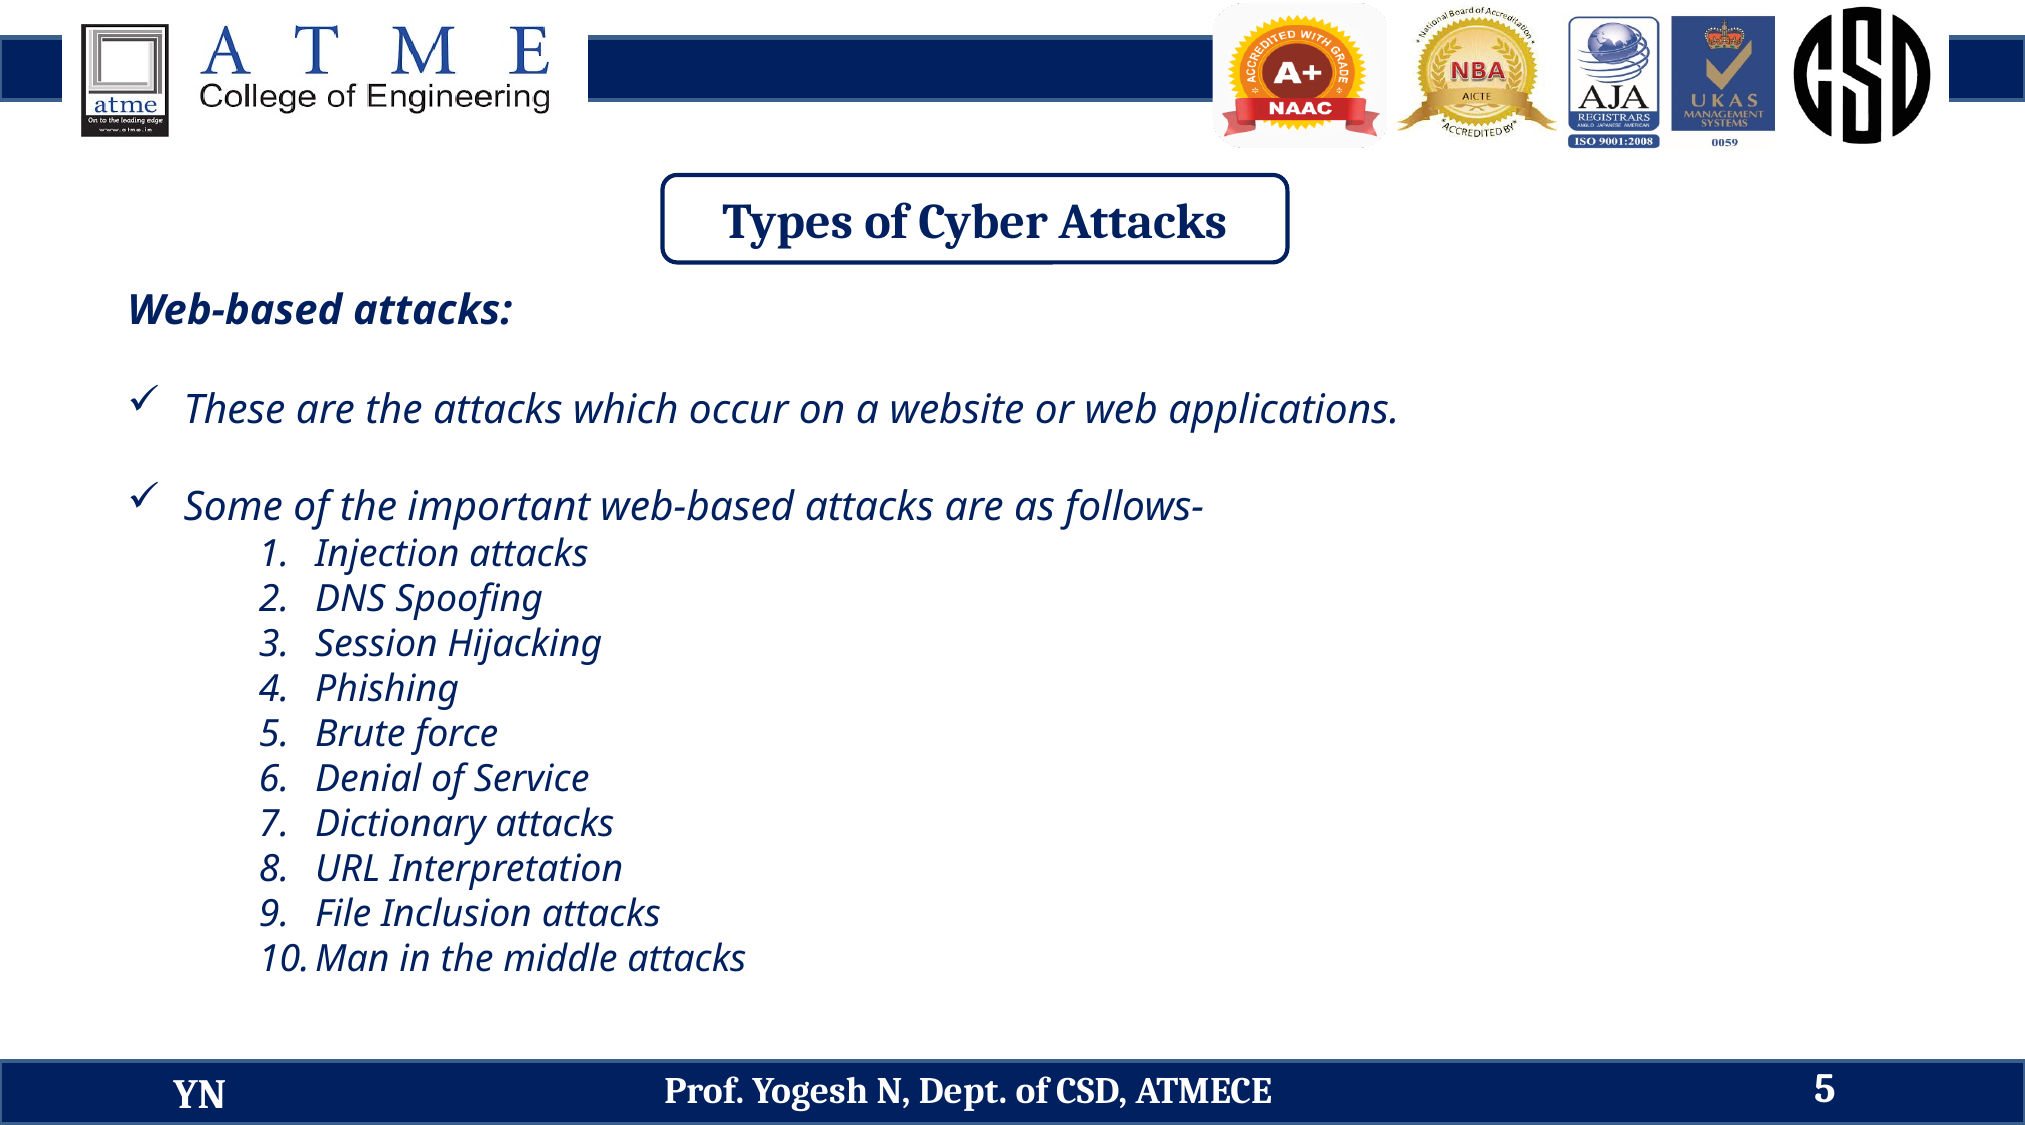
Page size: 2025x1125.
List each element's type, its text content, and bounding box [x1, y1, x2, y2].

text_box YN [0, 1059, 400, 1125]
picture [1212, 0, 1949, 150]
text_box Types of Cyber Attacks [660, 172, 1290, 265]
text_box 5 [1625, 1053, 2025, 1119]
text_box Web-based attacks: These are the attacks which occur on a website or web applications. Some of the important web-based attacks are as follows- Injection attacks DNS Spoofing Session Hijacking Phishing Brute force Denial of Service Dictionary attacks URL Interpretation File Inclusion attacks Man in the middle attacks [112, 275, 1975, 986]
text_box Prof. Yogesh N, Dept. of CSD, ATMECE [562, 1058, 1375, 1119]
picture [62, 0, 588, 157]
